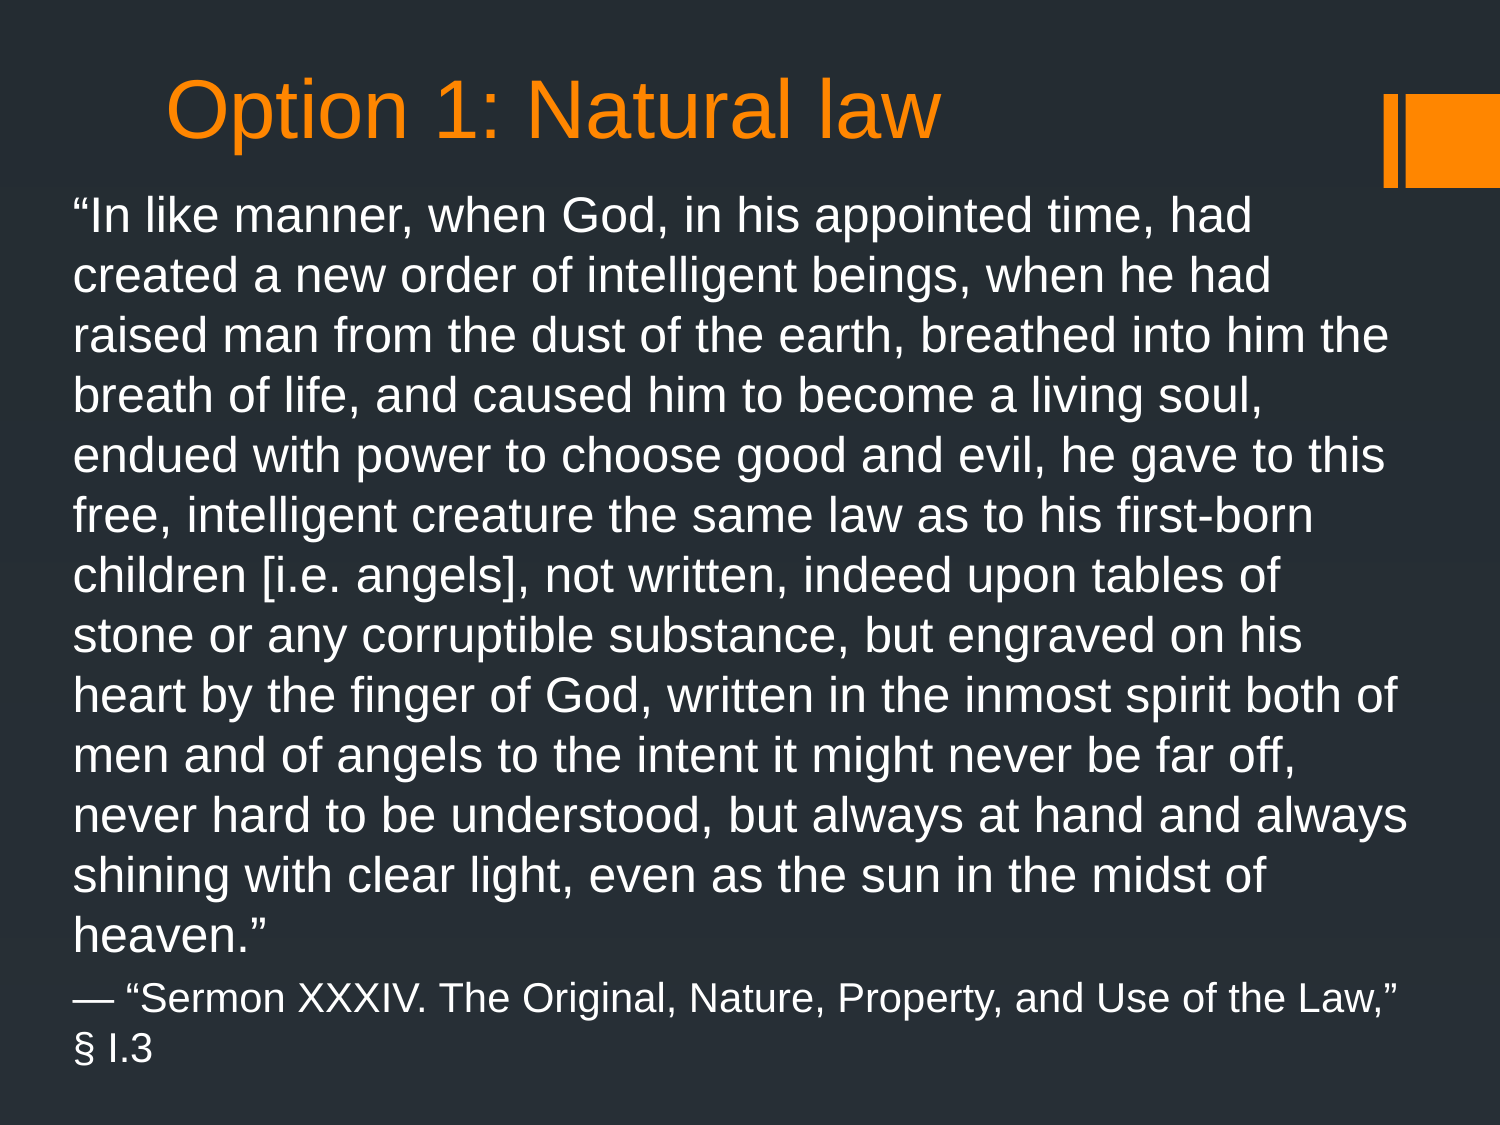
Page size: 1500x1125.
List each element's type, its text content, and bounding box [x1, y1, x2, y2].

title Option 1: Natural law [150, 37, 1350, 163]
list “In like manner, when God, in his appointed time, had created a new order of intelligent beings, when he had raised man from the dust of the earth, breathed into him the breath of life, and caused him to become a living soul, endued with power to choose good and evil, he gave to this free, intelligent creature the same law as to his first-born children [i.e. angels], not written, indeed upon tables of stone or any corruptible substance, but engraved on his heart by the finger of God, written in the inmost spirit both of men and of angels to the intent it might never be far off, never hard to be understood, but always at hand and always shining with clear light, even as the sun in the midst of heaven.” — “Sermon XXXIV. The Original, Nature, Property, and Use of the Law,” § I.3 [50, 174, 1425, 1088]
